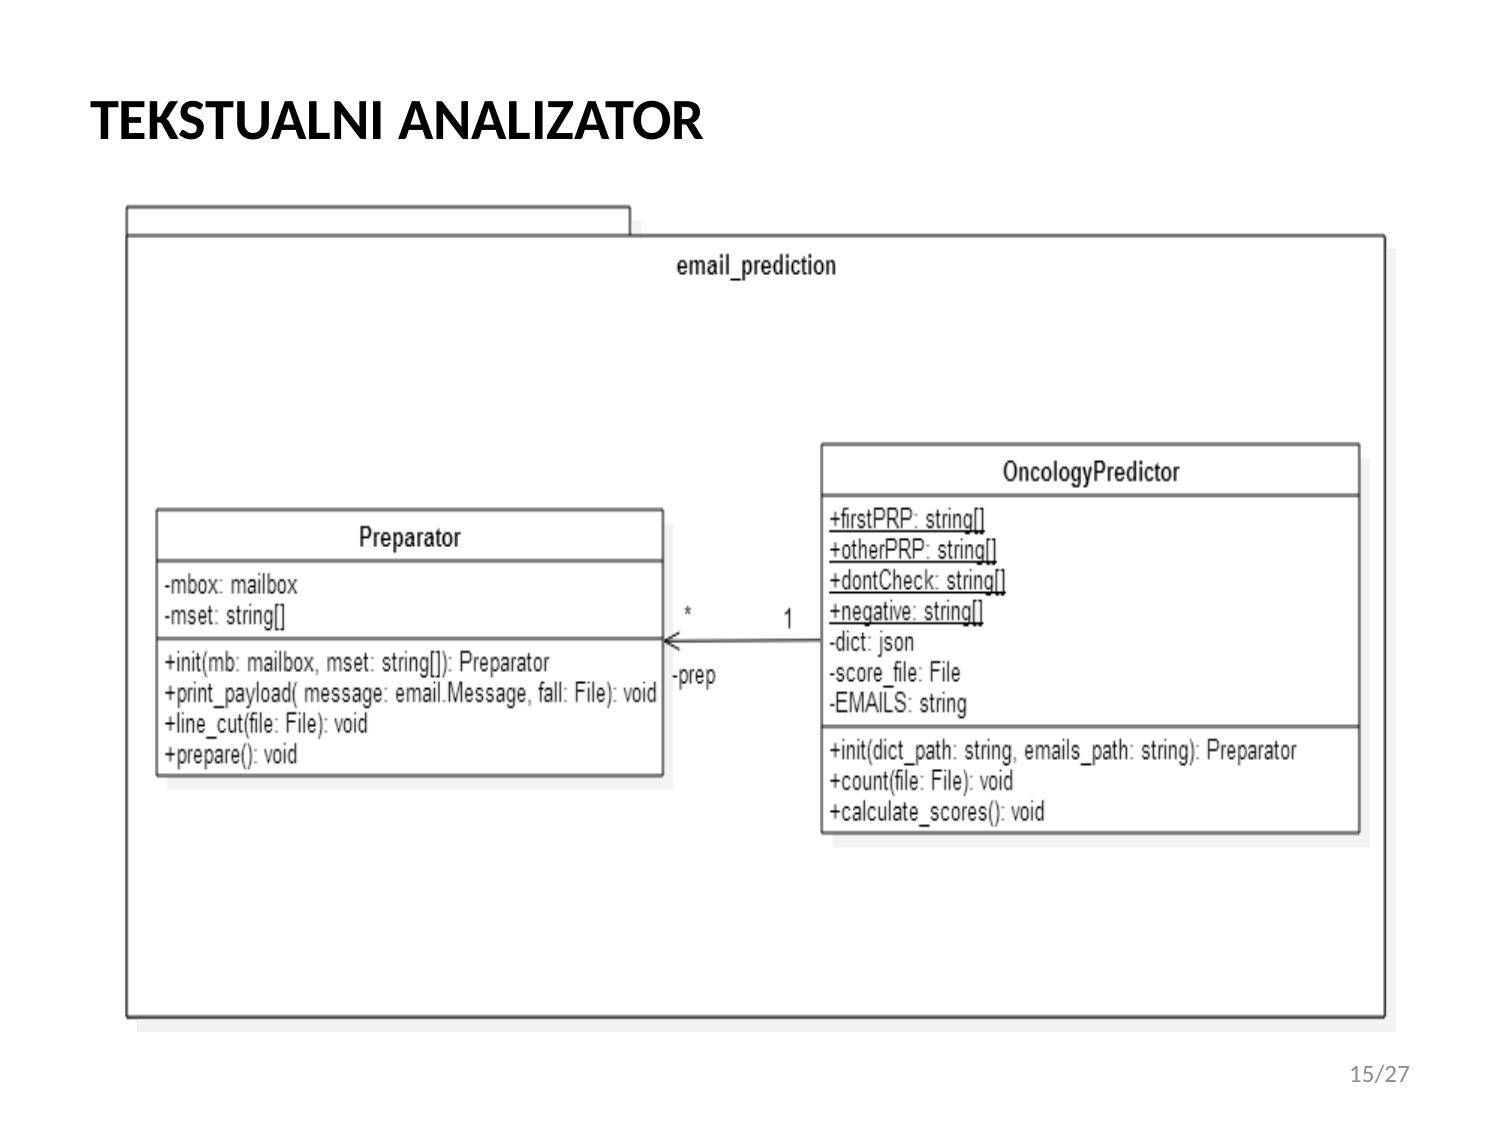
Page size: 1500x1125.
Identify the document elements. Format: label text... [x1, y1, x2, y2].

slide_number 15/27 [1074, 1042, 1425, 1103]
title TEKSTUALNI ANALIZATOR [75, 45, 1425, 188]
picture [112, 187, 1401, 1038]
